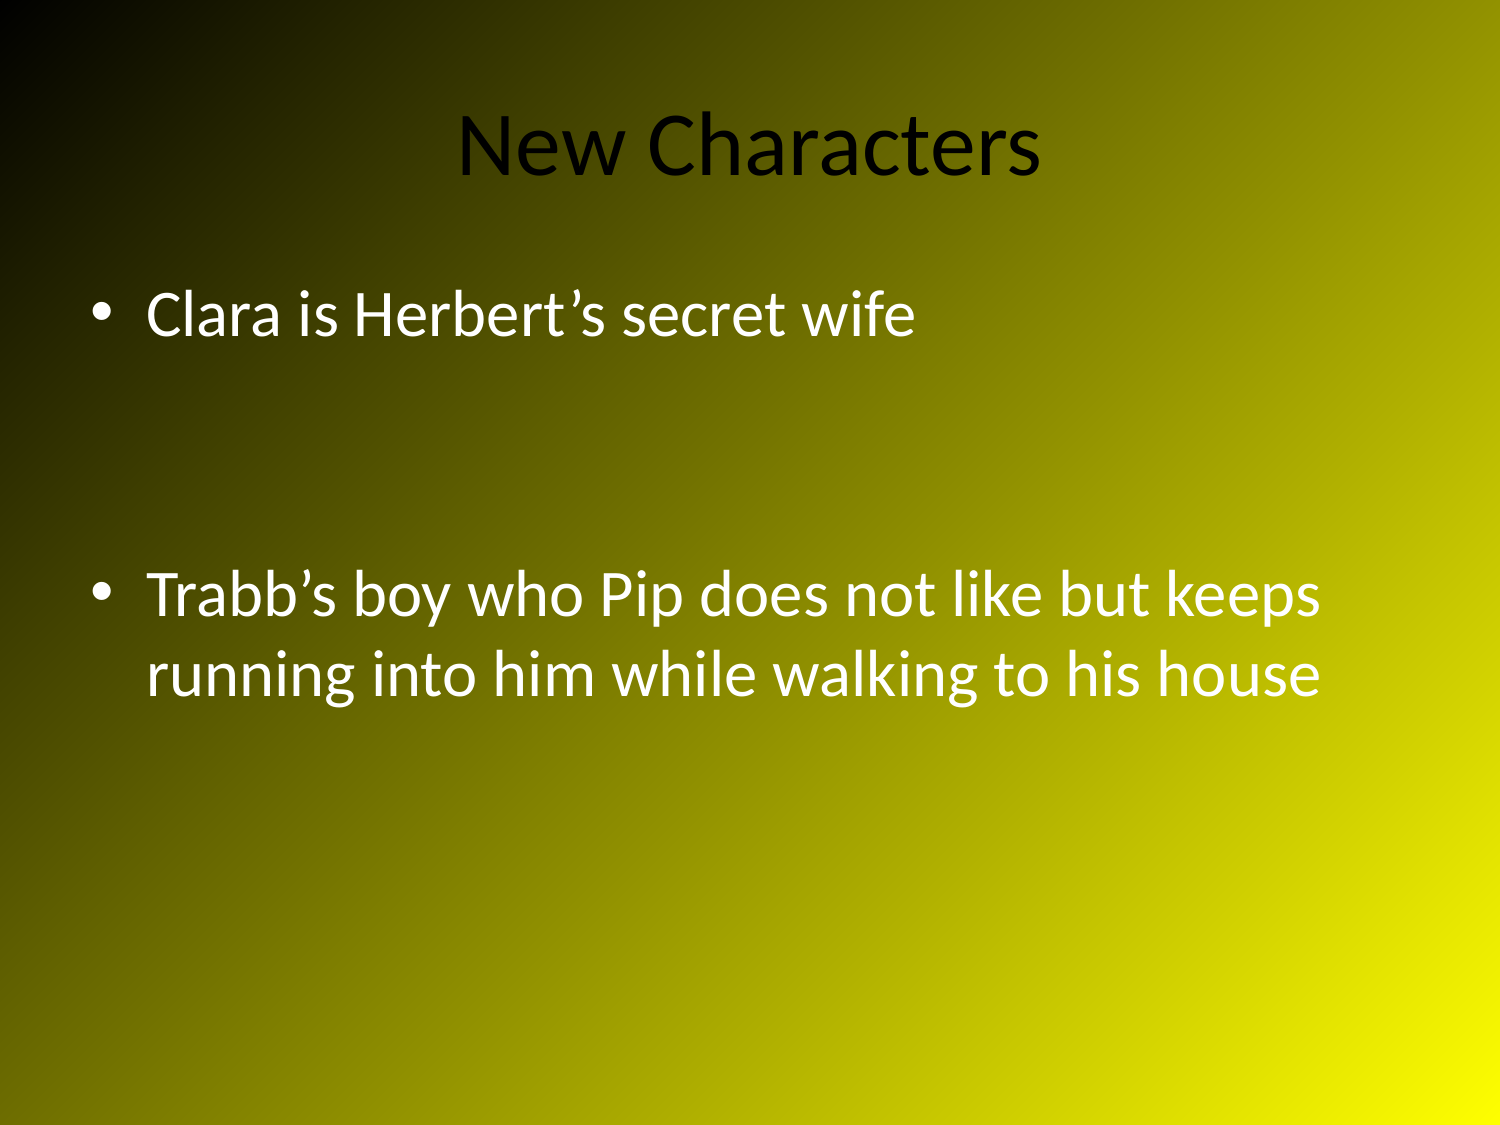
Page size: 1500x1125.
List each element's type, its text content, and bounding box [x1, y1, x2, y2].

title New Characters [74, 44, 1426, 233]
list Clara is Herbert’s secret wife Trabb’s boy who Pip does not like but keeps running into him while walking to his house [74, 262, 1426, 1006]
